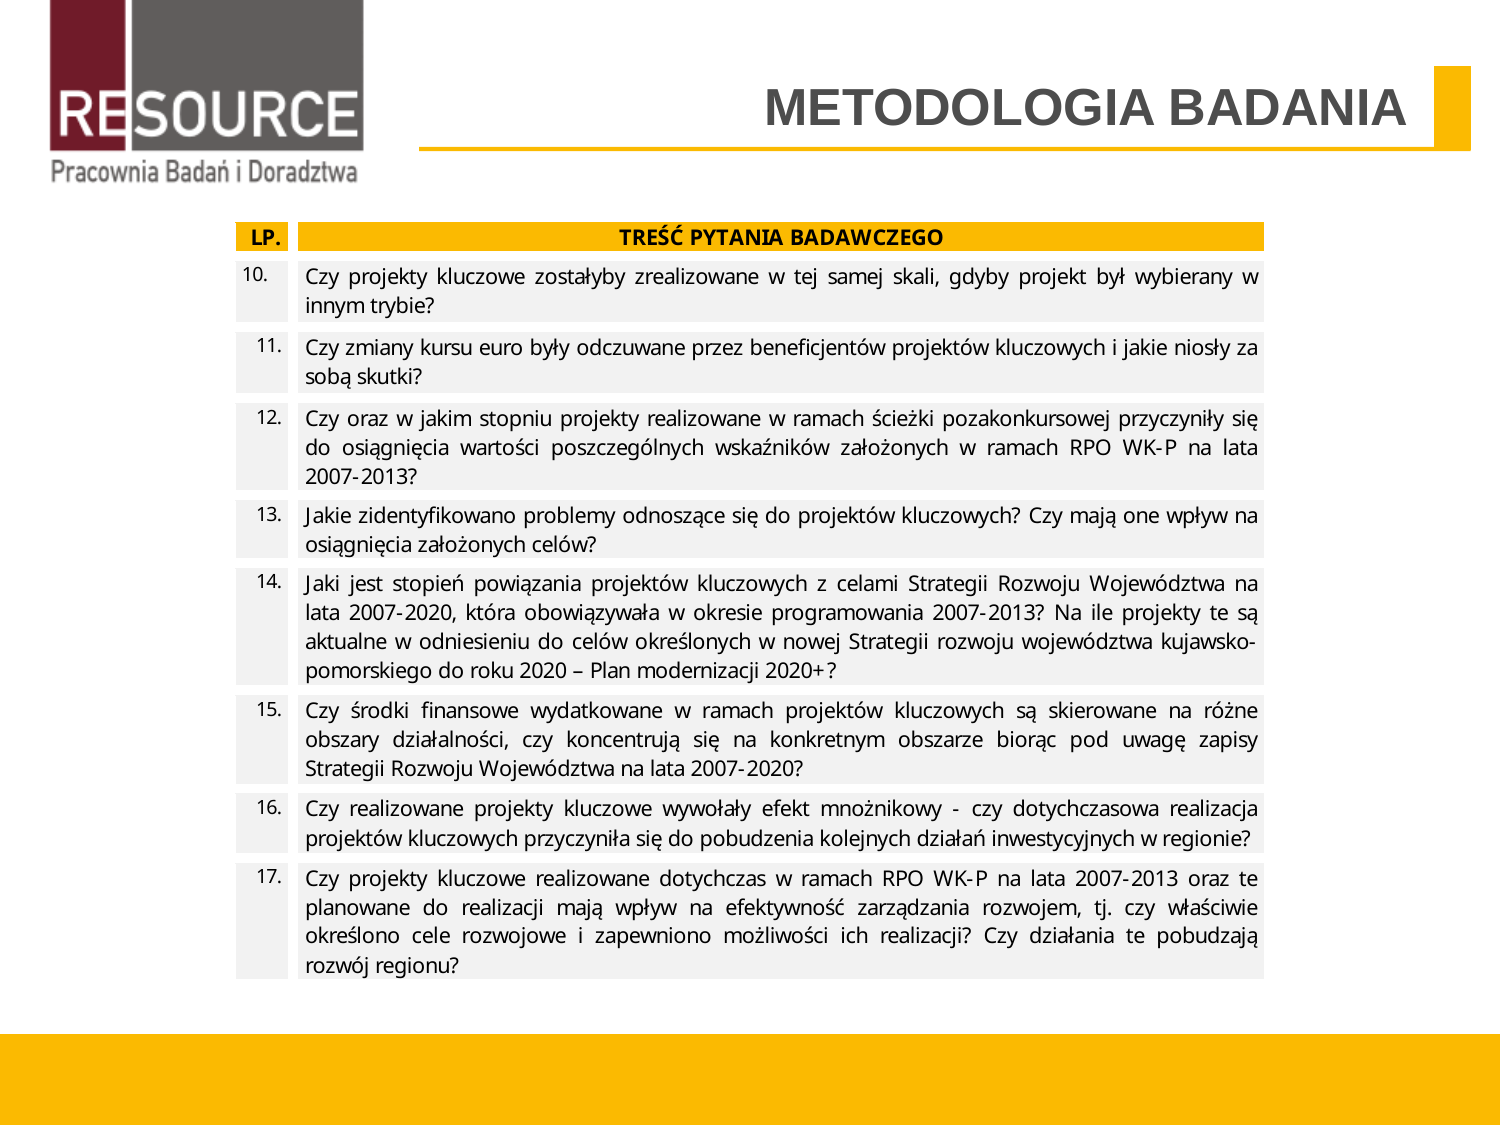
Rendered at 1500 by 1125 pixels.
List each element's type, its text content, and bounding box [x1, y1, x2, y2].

text_box METODOLOGIA BADANIA [377, 66, 1424, 161]
text_box [0, 1034, 1500, 1125]
picture [225, 211, 1275, 987]
text_box [1435, 66, 1471, 149]
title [40, 0, 373, 194]
